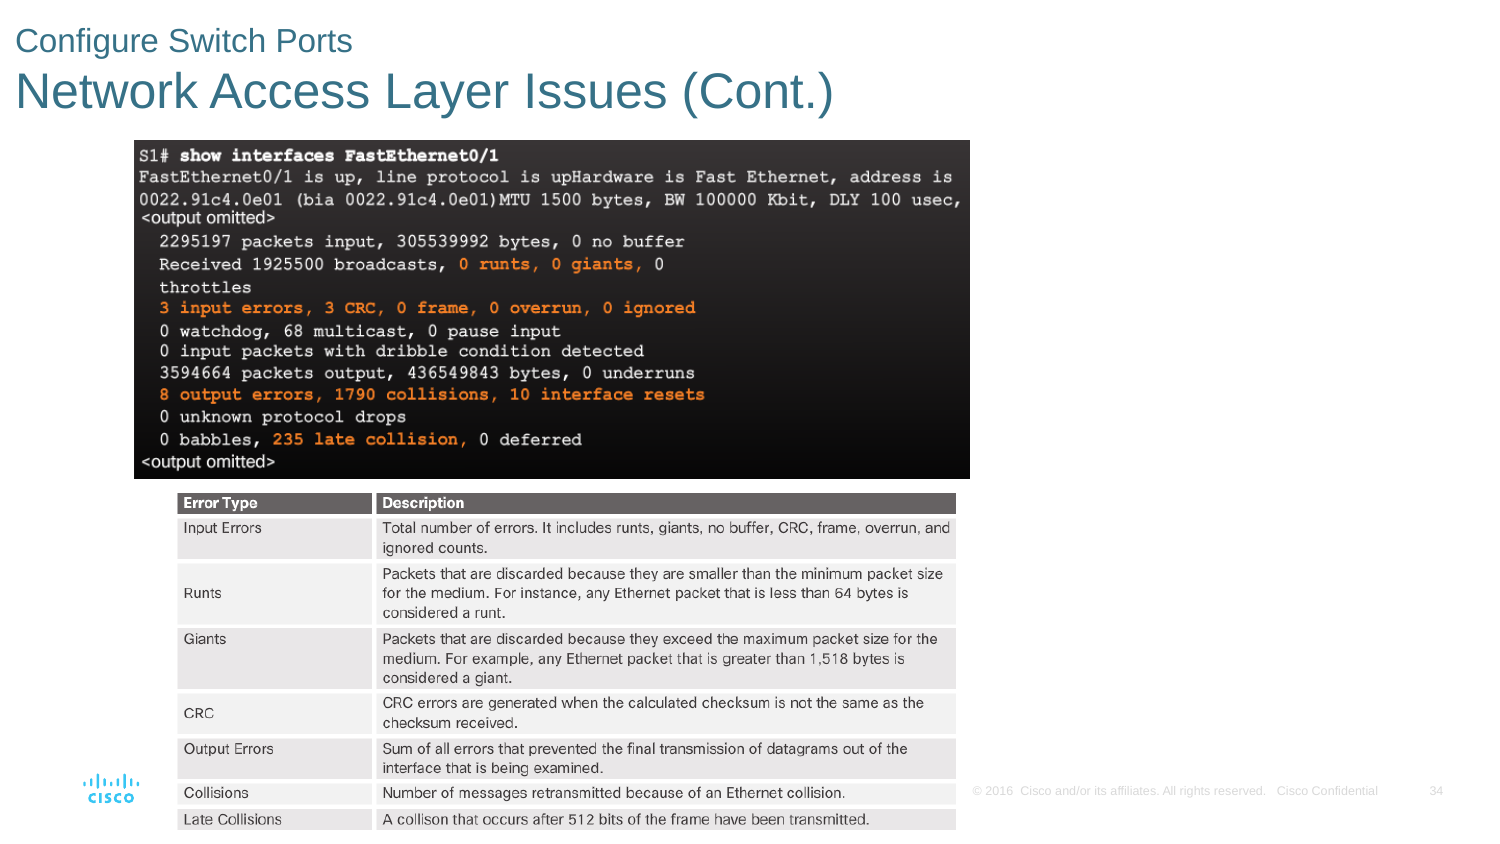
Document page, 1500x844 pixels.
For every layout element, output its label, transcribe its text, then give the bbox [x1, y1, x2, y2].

picture [175, 489, 957, 832]
picture [132, 140, 971, 479]
title Configure Switch Ports Network Access Layer Issues (Cont.) [0, 6, 1500, 131]
